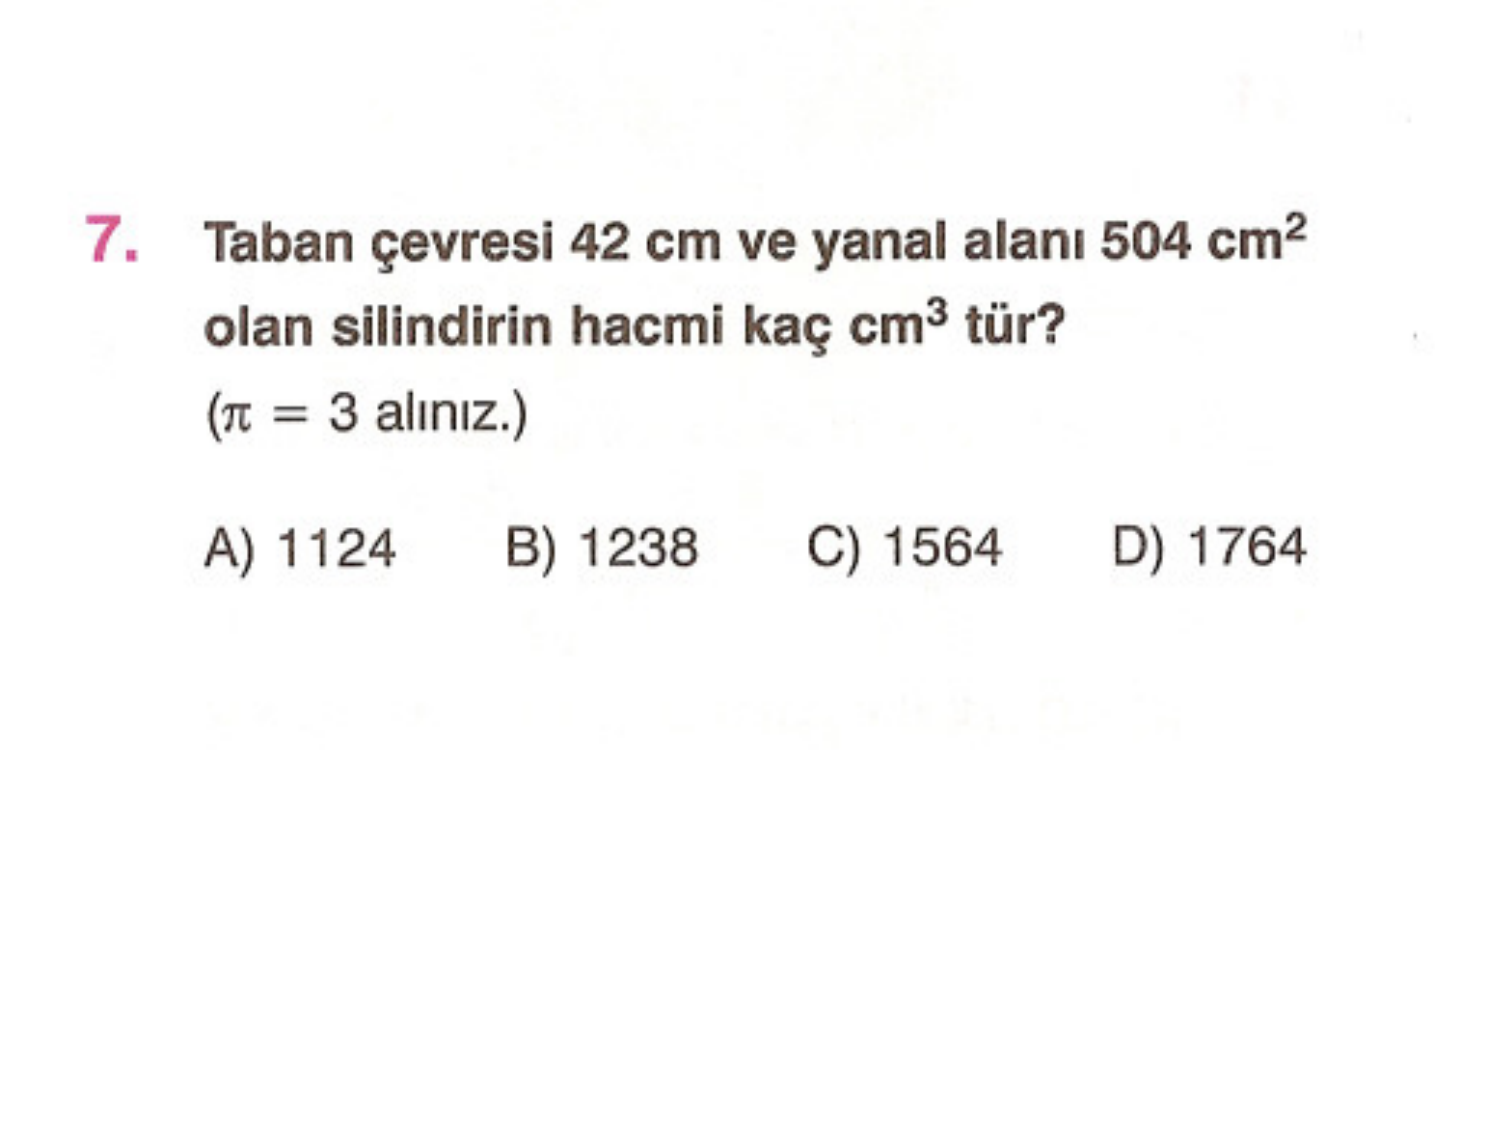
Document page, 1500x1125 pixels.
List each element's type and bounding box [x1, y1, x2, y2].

picture [0, 0, 1462, 788]
